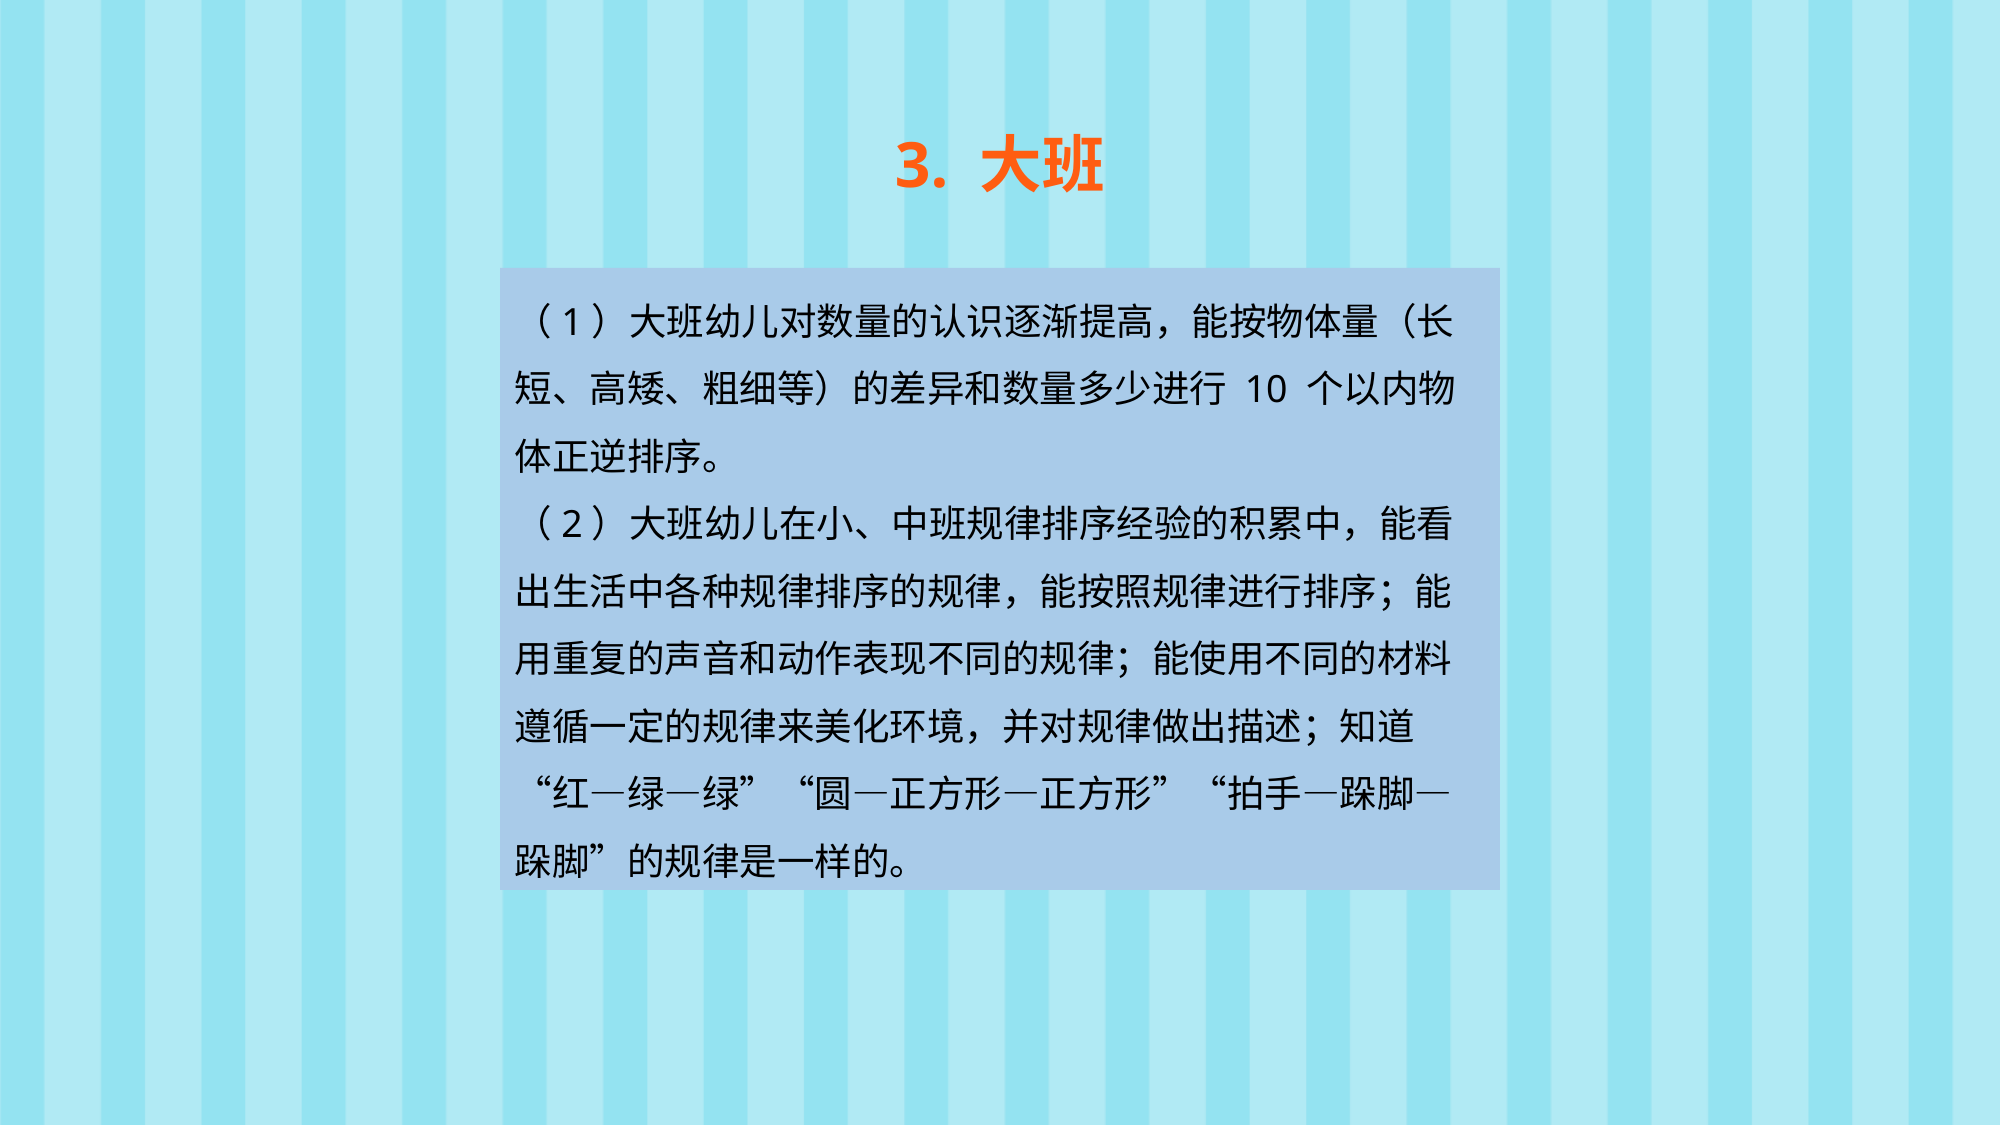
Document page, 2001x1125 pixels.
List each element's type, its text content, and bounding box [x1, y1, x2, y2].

text_box 3. 大班 [880, 118, 1120, 208]
text_box （1）大班幼儿对数量的认识逐渐提高，能按物体量（长短、高矮、粗细等）的差异和数量多少进行 10 个以内物体正逆排序。 （2）大班幼儿在小、中班规律排序经验的积累中，能看出生活中各种规律排序的规律，能按照规律进行排序；能用重复的声音和动作表现不同的规律；能使用不同的材料遵循一定的规律来美化环境，并对规律做出描述；知道“红—绿—绿”“圆—正方形—正方形”“拍手—跺脚—跺脚”的规律是一样的。 [500, 267, 1500, 890]
picture [0, 0, 2000, 1125]
